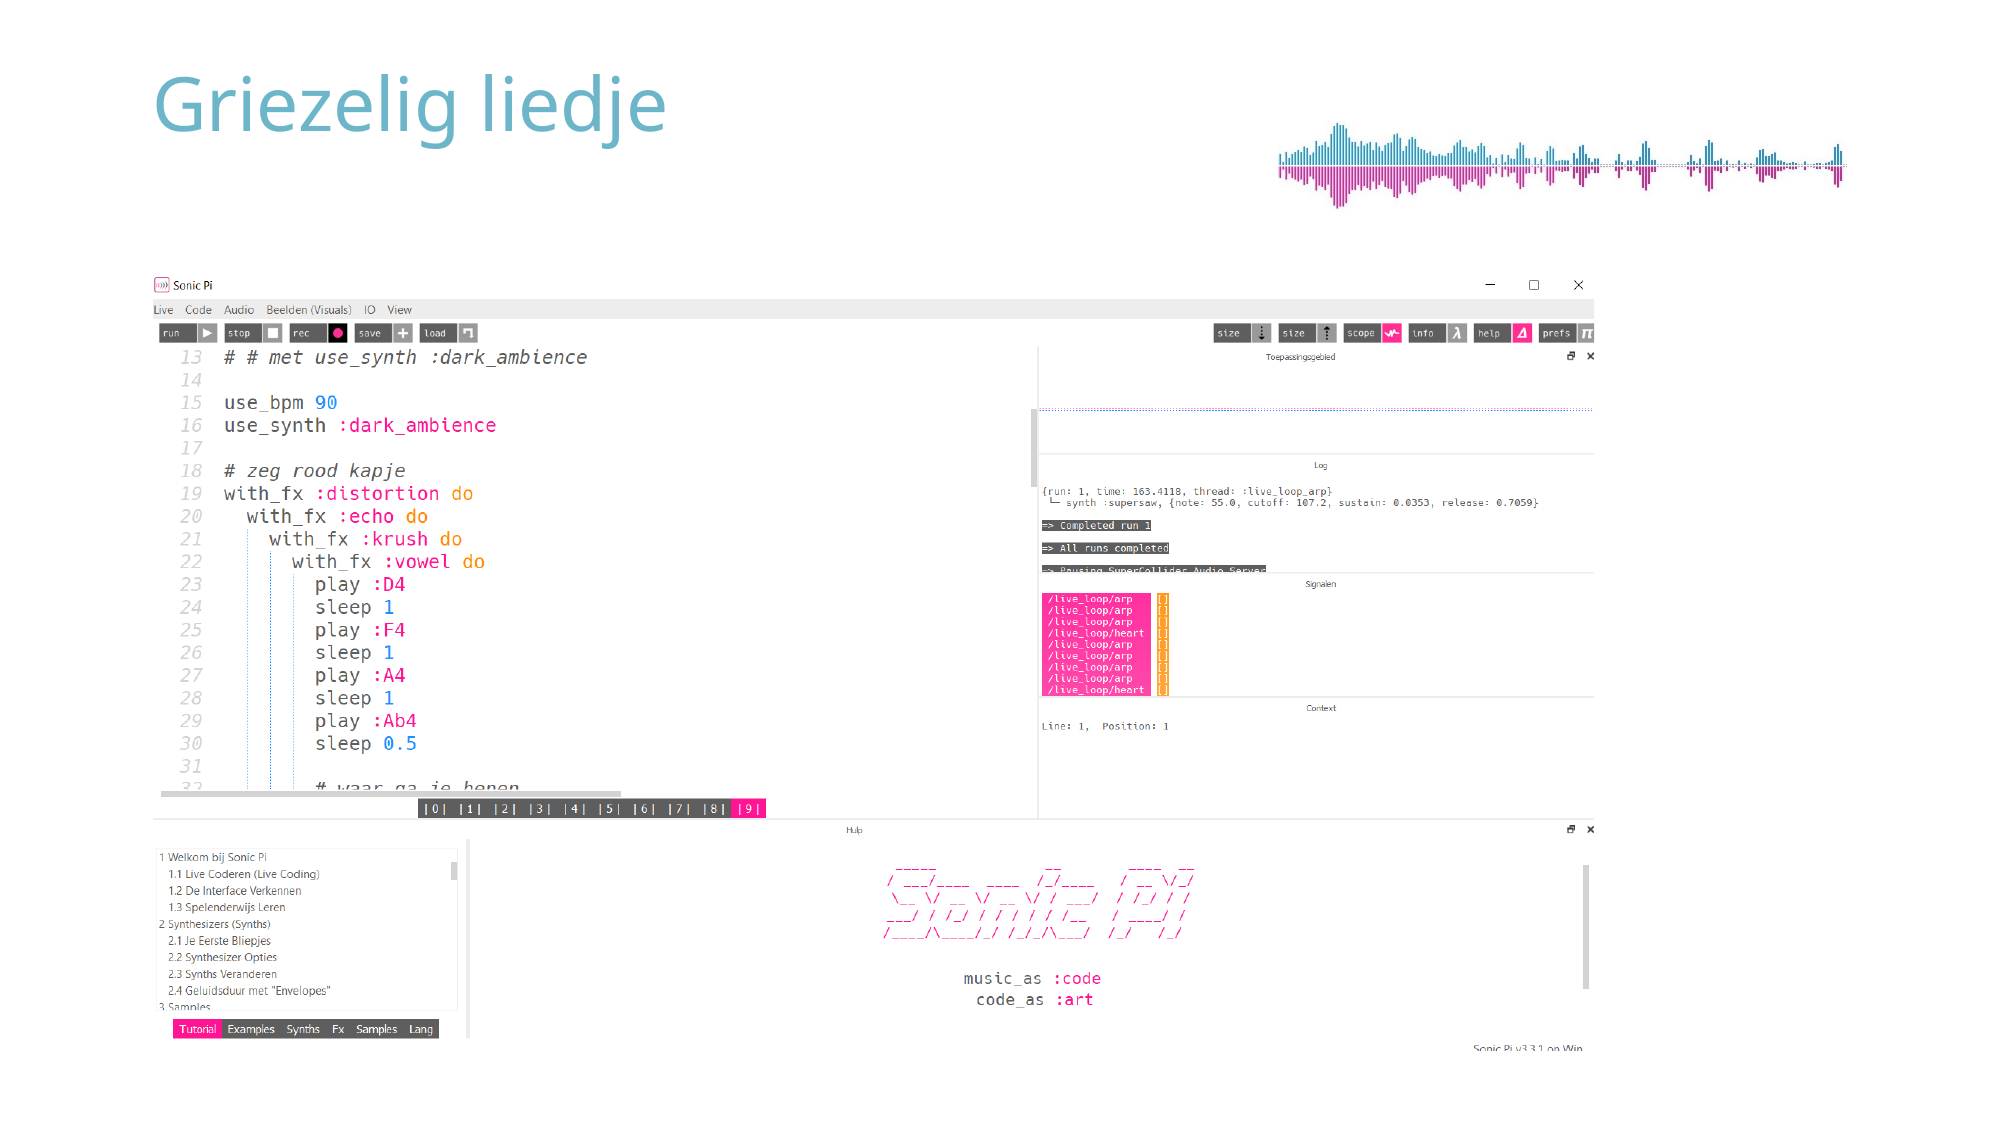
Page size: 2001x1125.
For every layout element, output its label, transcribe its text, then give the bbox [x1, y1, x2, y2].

text_box Griezelig liedje [137, 59, 1863, 278]
picture [153, 277, 1595, 1051]
